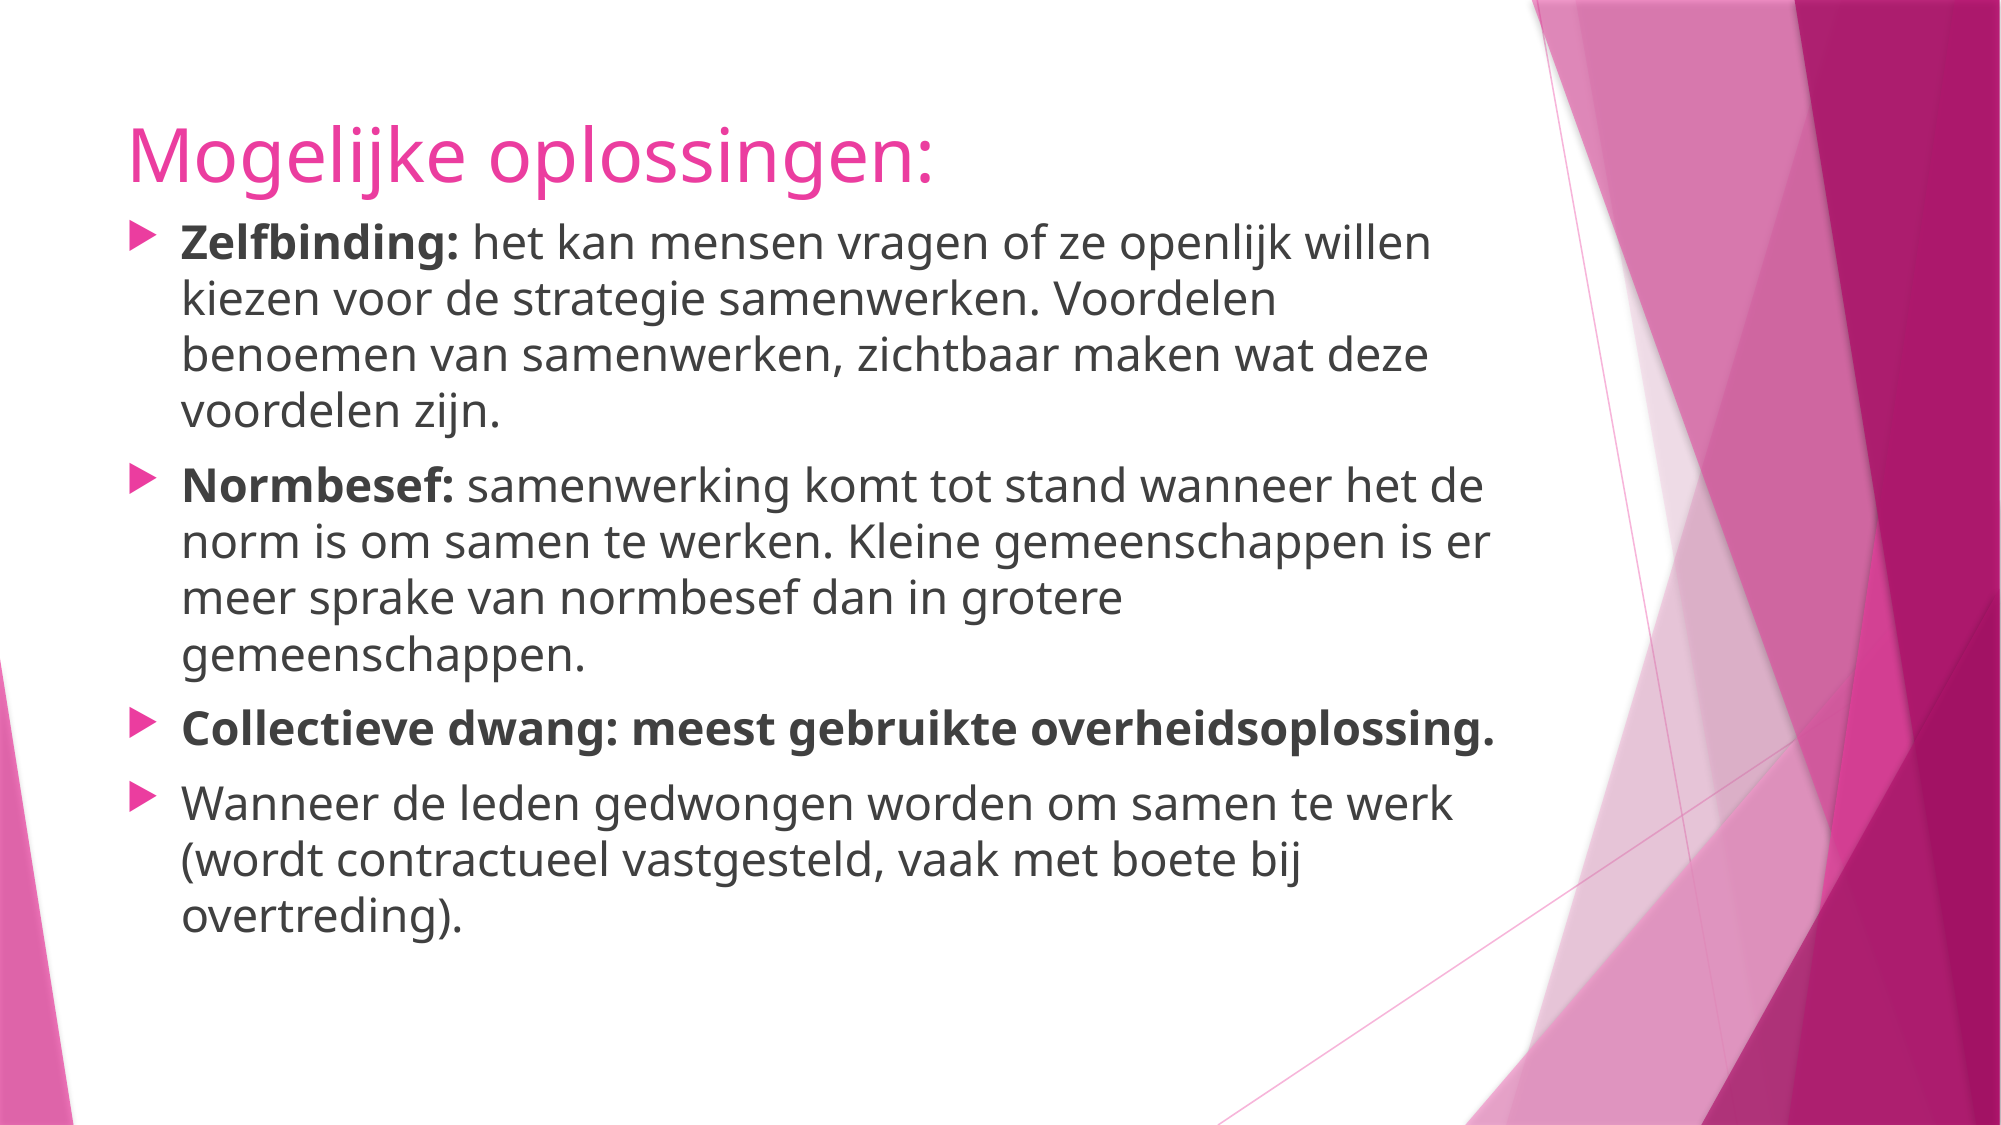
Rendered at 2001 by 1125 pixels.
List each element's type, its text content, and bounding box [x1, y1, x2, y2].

title Mogelijke oplossingen: [111, 99, 1522, 205]
list Zelfbinding: het kan mensen vragen of ze openlijk willen kiezen voor de strategie samenwerken. Voordelen benoemen van samenwerken, zichtbaar maken wat deze voordelen zijn. Normbesef: samenwerking komt tot stand wanneer het de norm is om samen te werken. Kleine gemeenschappen is er meer sprake van normbesef dan in grotere gemeenschappen. Collectieve dwang: meest gebruikte overheidsoplossing. Wanneer de leden gedwongen worden om samen te werk (wordt contractueel vastgesteld, vaak met boete bij overtreding). [111, 205, 1522, 992]
